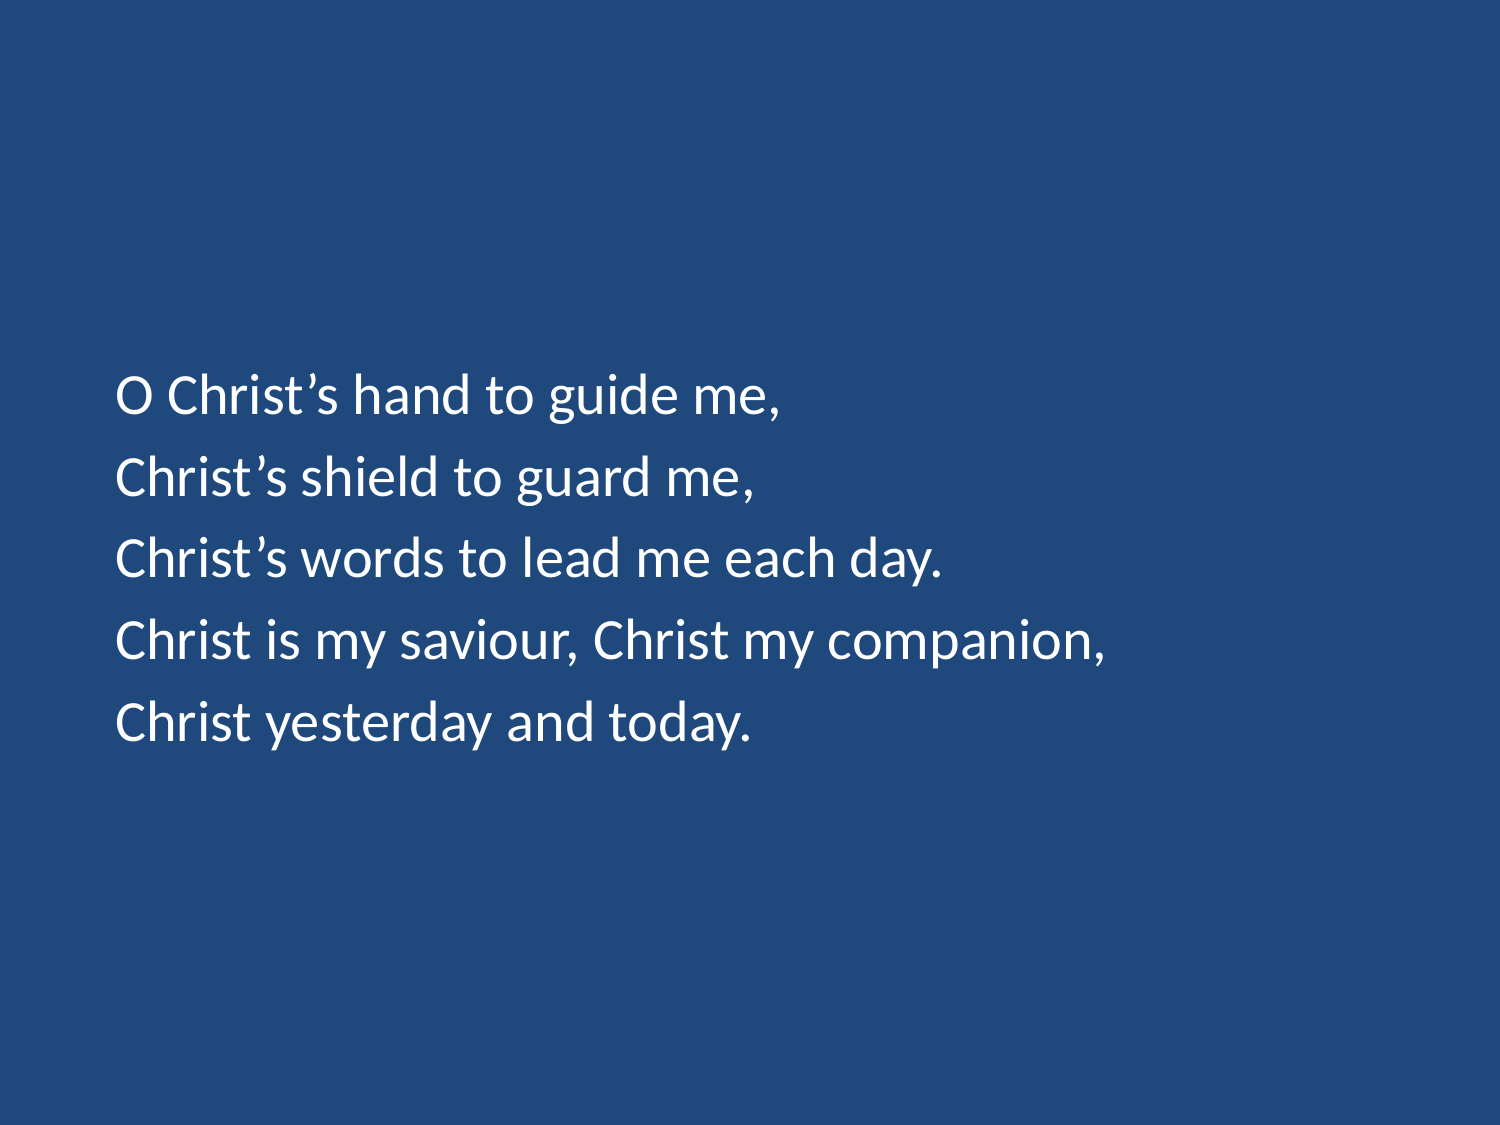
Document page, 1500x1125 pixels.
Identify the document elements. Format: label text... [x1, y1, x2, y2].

list O Christ’s hand to guide me, Christ’s shield to guard me, Christ’s words to lead me each day. Christ is my saviour, Christ my companion, Christ yesterday and today. [100, 348, 1454, 777]
